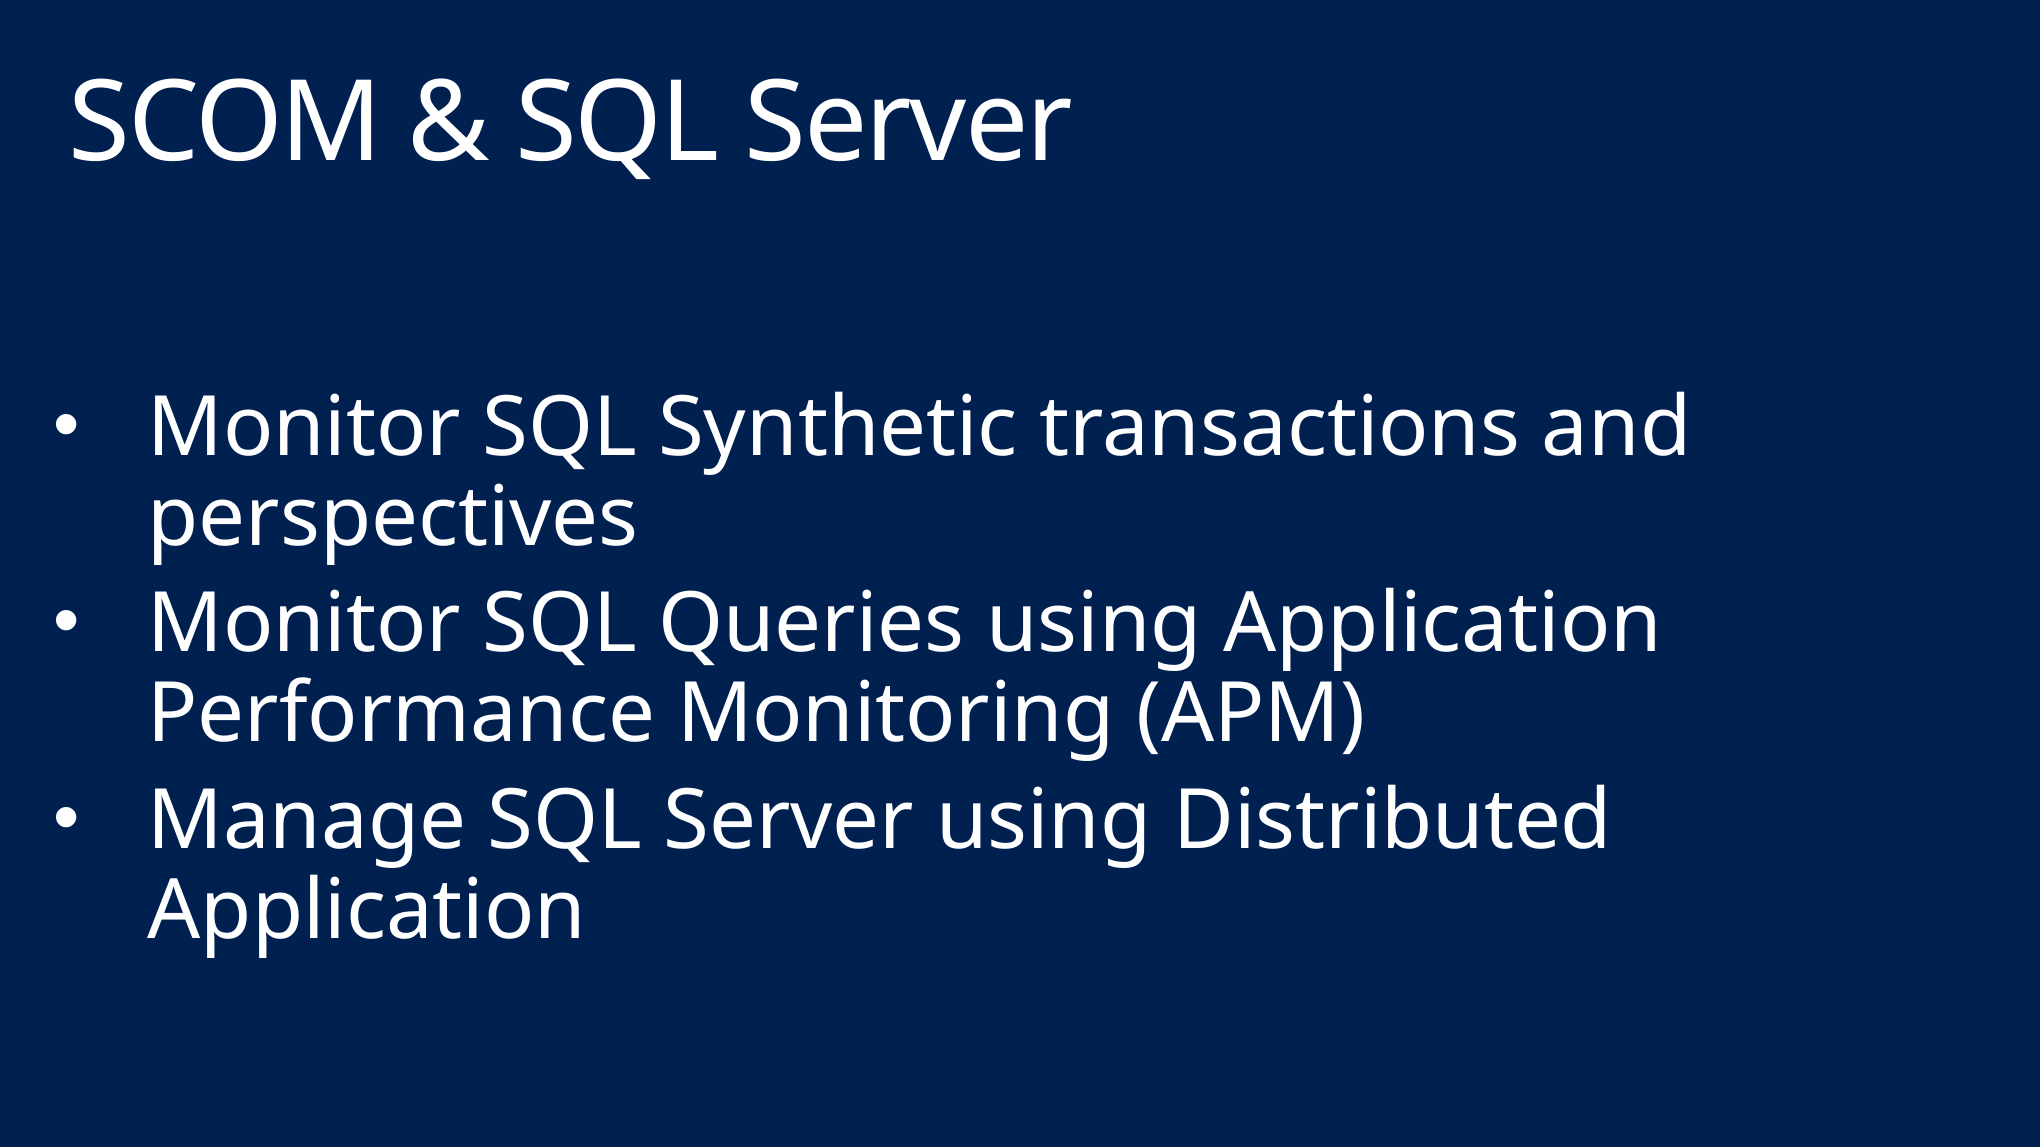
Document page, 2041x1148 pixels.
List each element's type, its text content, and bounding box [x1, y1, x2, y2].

list Monitor SQL Synthetic transactions and perspectives Monitor SQL Queries using Application Performance Monitoring (APM) Manage SQL Server using Distributed Application [29, 368, 1980, 894]
title SCOM & SQL Server [45, 48, 1996, 200]
